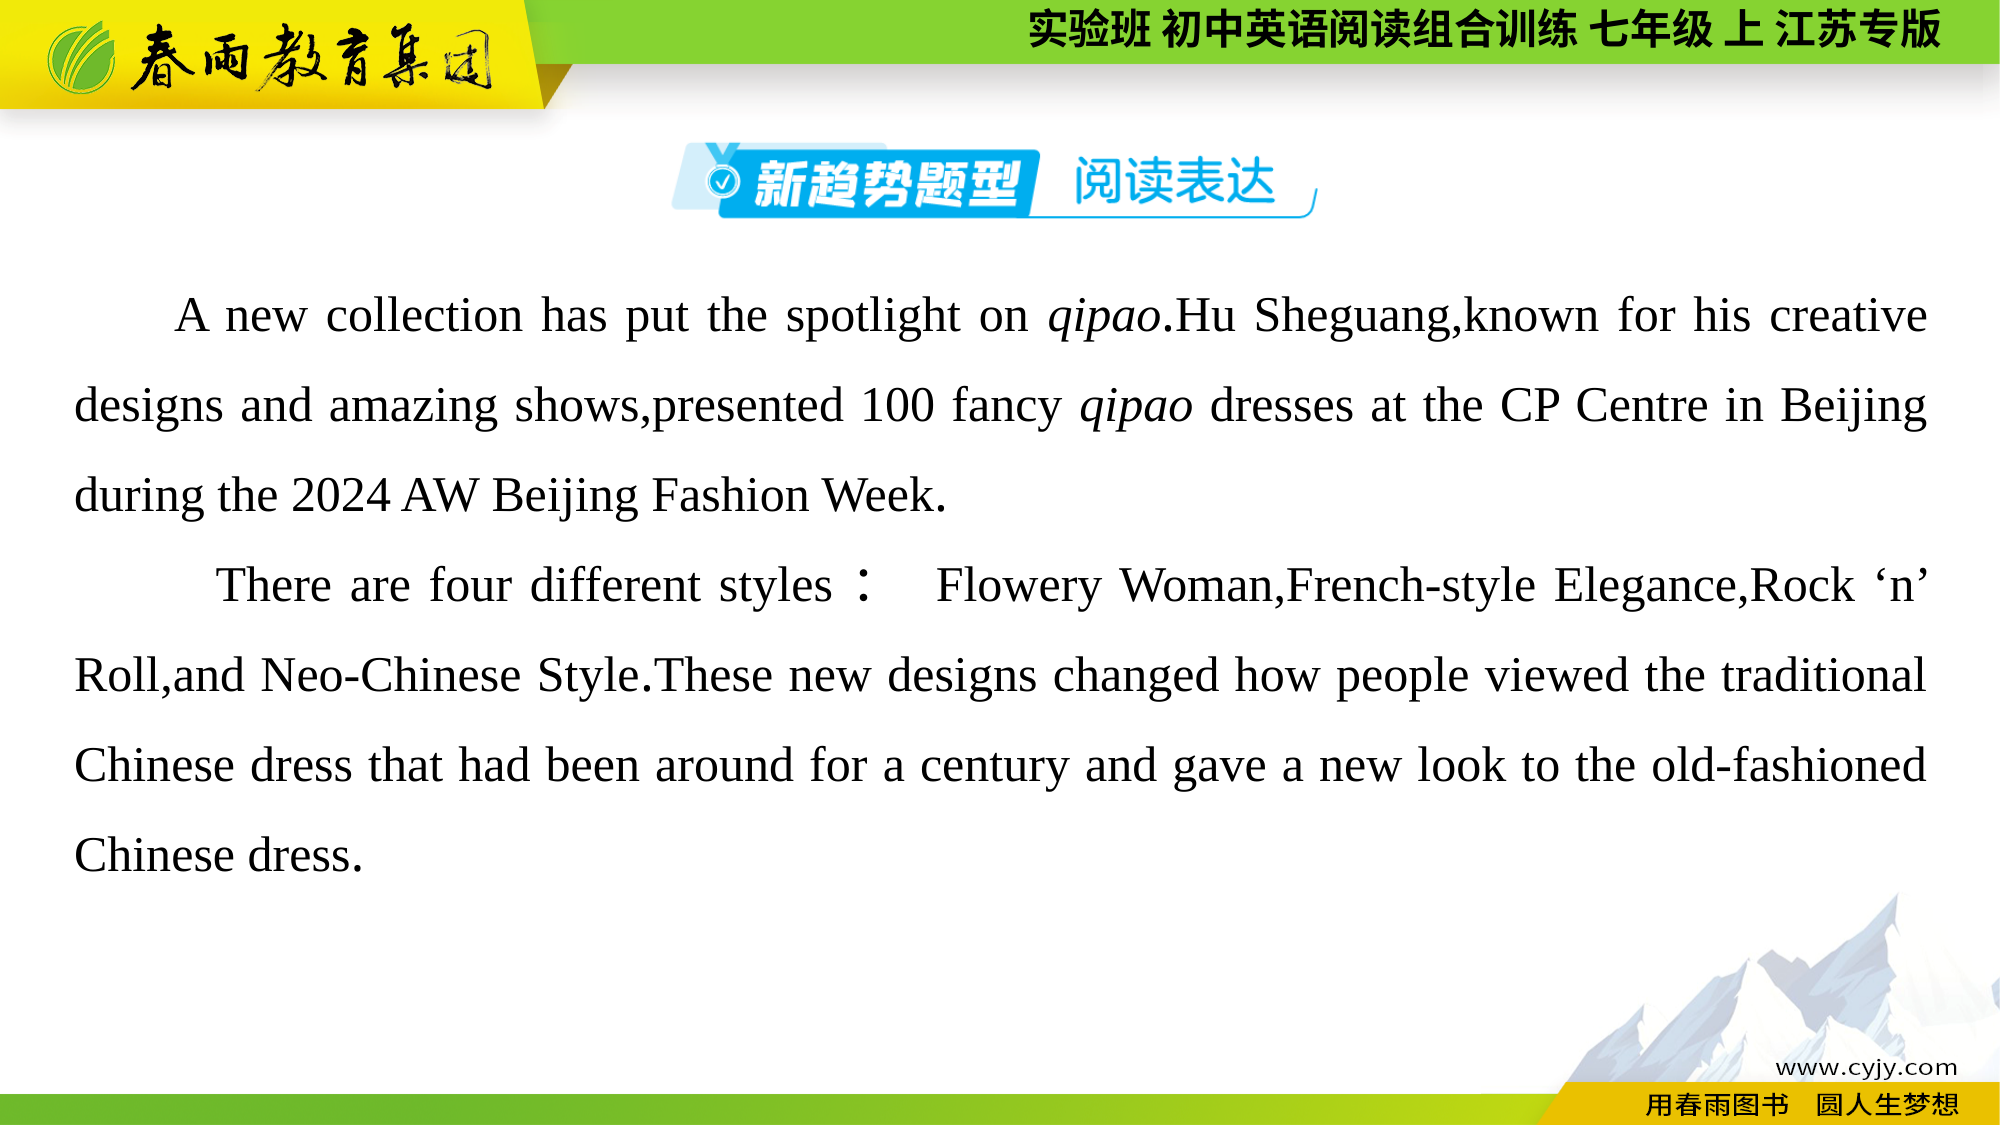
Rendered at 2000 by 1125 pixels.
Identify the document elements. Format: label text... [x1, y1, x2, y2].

list A new collection has put the spotlight on qipao.Hu Sheguang,known for his creative designs and amazing shows,presented 100 fancy qipao dresses at the CP Centre in Beijing during the 2024 AW Beijing Fashion Week. There are four different styles： Flowery Woman,French-style Elegance,Rock ‘n’ Roll,and Neo-Chinese Style.These new designs changed how people viewed the traditional Chinese dress that had been around for a century and gave a new look to the old-fashioned Chinese dress. [59, 243, 1944, 895]
picture [0, 0, 2000, 1125]
